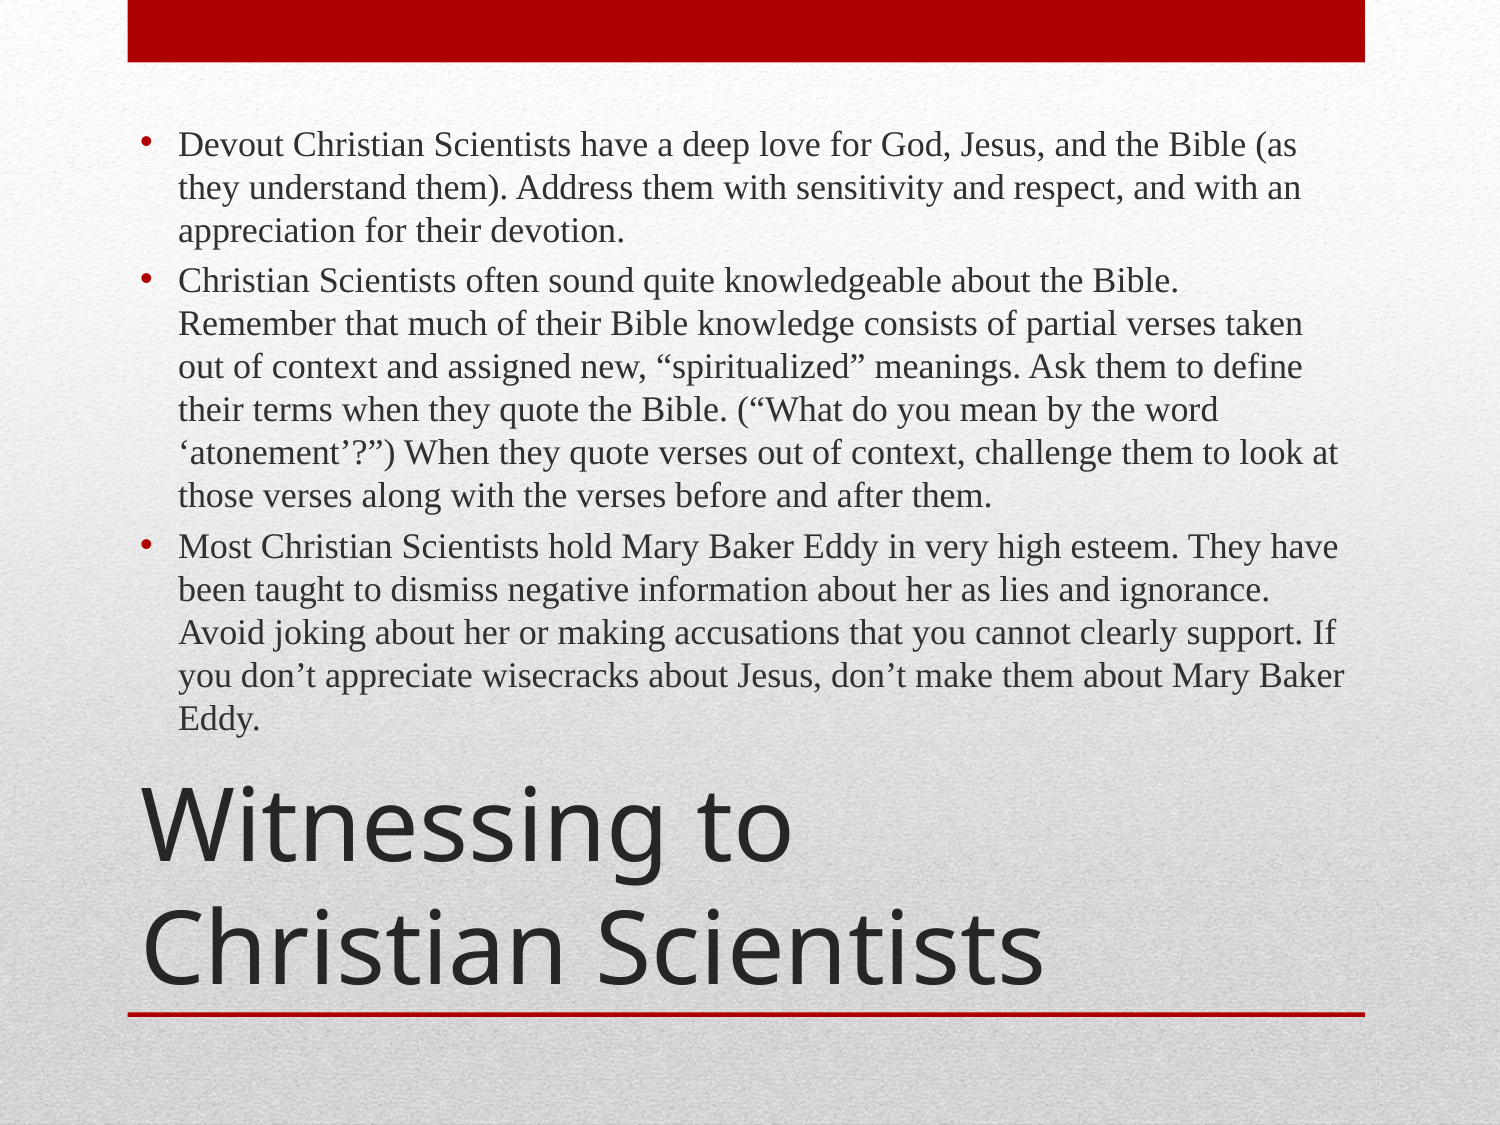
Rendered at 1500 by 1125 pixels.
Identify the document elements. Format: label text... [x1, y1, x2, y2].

title Witnessing to Christian Scientists [125, 750, 1238, 1013]
list Devout Christian Scientists have a deep love for God, Jesus, and the Bible (as they understand them). Address them with sensitivity and respect, and with an appreciation for their devotion. Christian Scientists often sound quite knowledgeable about the Bible. Remember that much of their Bible knowledge consists of partial verses taken out of context and assigned new, “spiritualized” meanings. Ask them to define their terms when they quote the Bible. (“What do you mean by the word ‘atonement’?”) When they quote verses out of context, challenge them to look at those verses along with the verses before and after them. Most Christian Scientists hold Mary Baker Eddy in very high esteem. They have been taught to dismiss negative information about her as lies and ignorance. Avoid joking about her or making accusations that you cannot clearly support. If you don’t appreciate wisecracks about Jesus, don’t make them about Mary Baker Eddy. [125, 112, 1363, 750]
